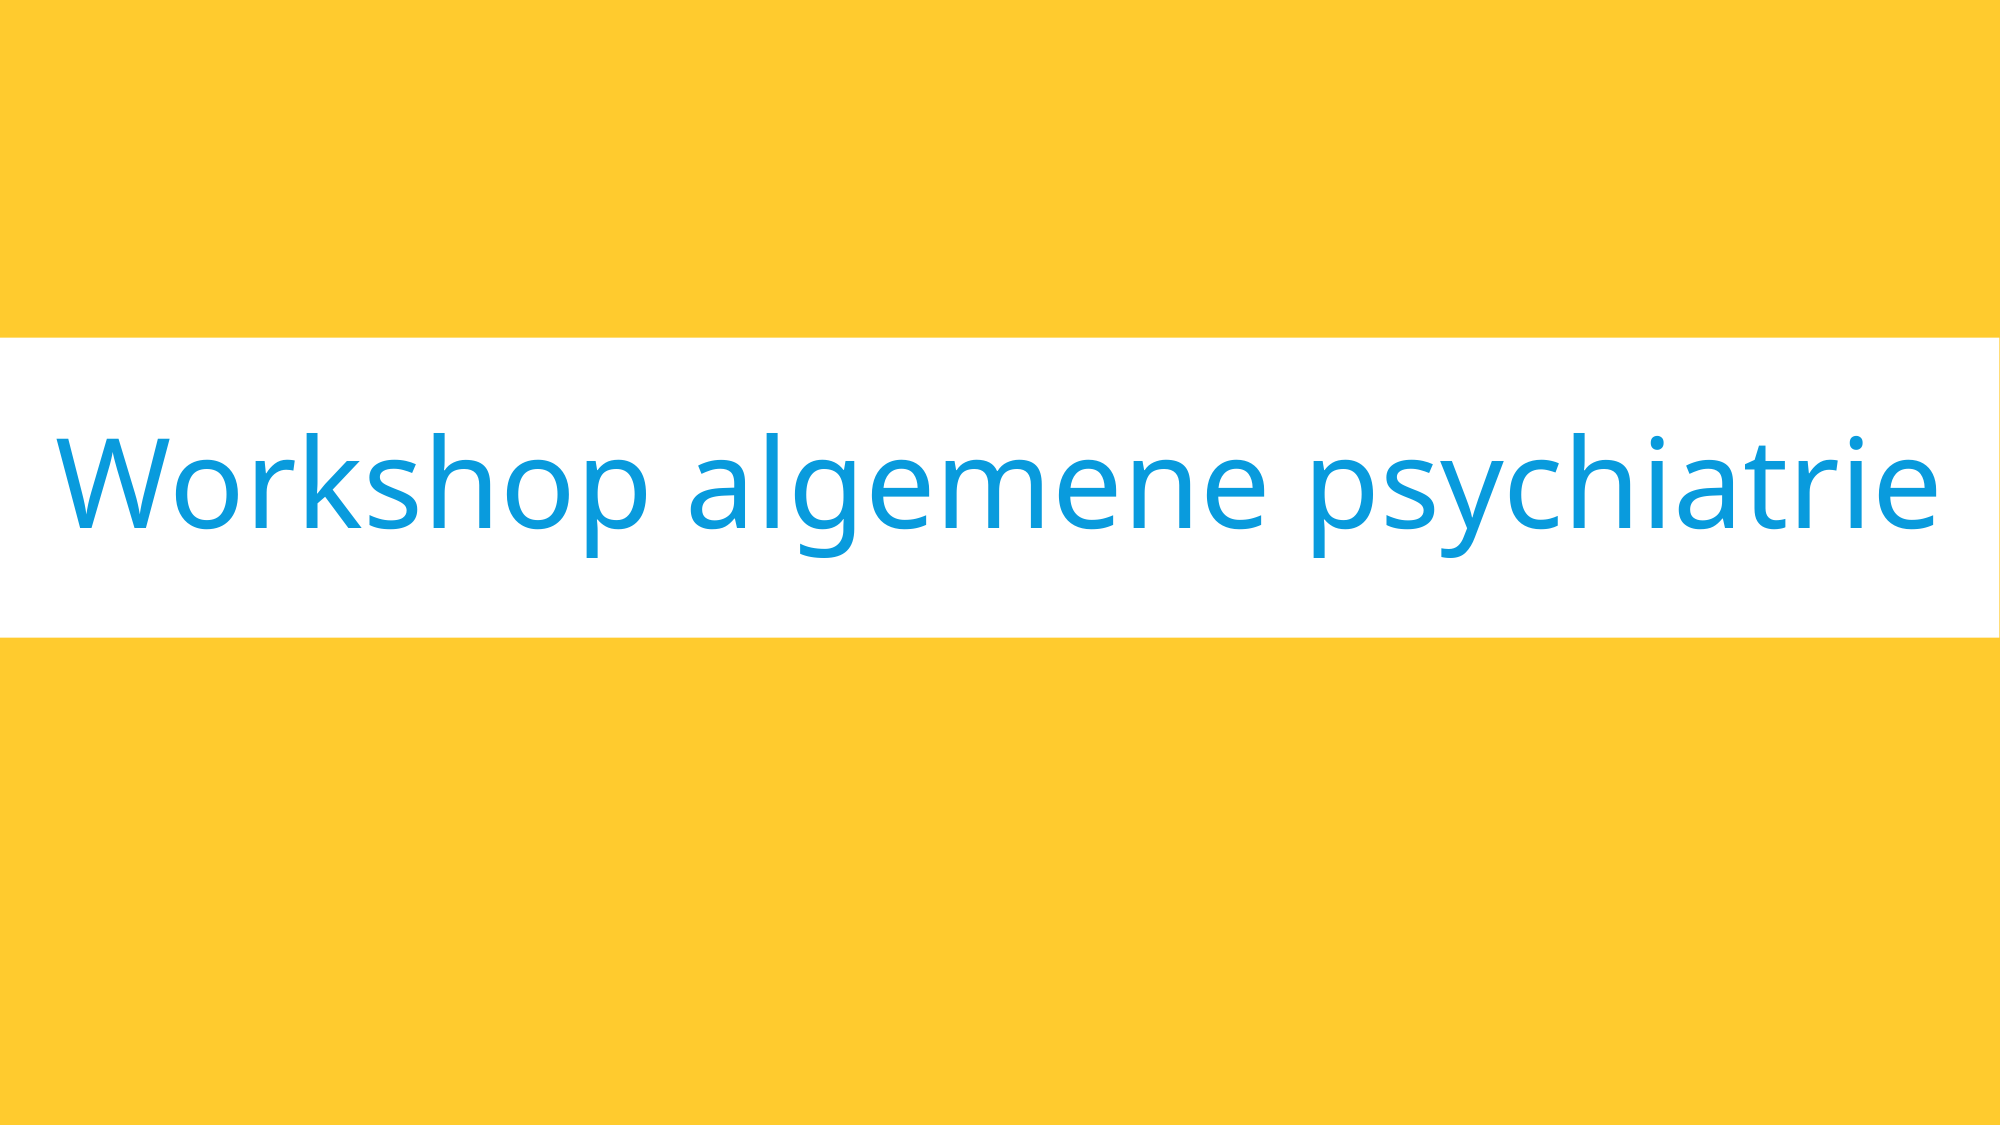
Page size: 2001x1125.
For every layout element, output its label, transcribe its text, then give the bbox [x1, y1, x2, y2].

text_box Workshop algemene psychiatrie [40, 395, 1960, 561]
